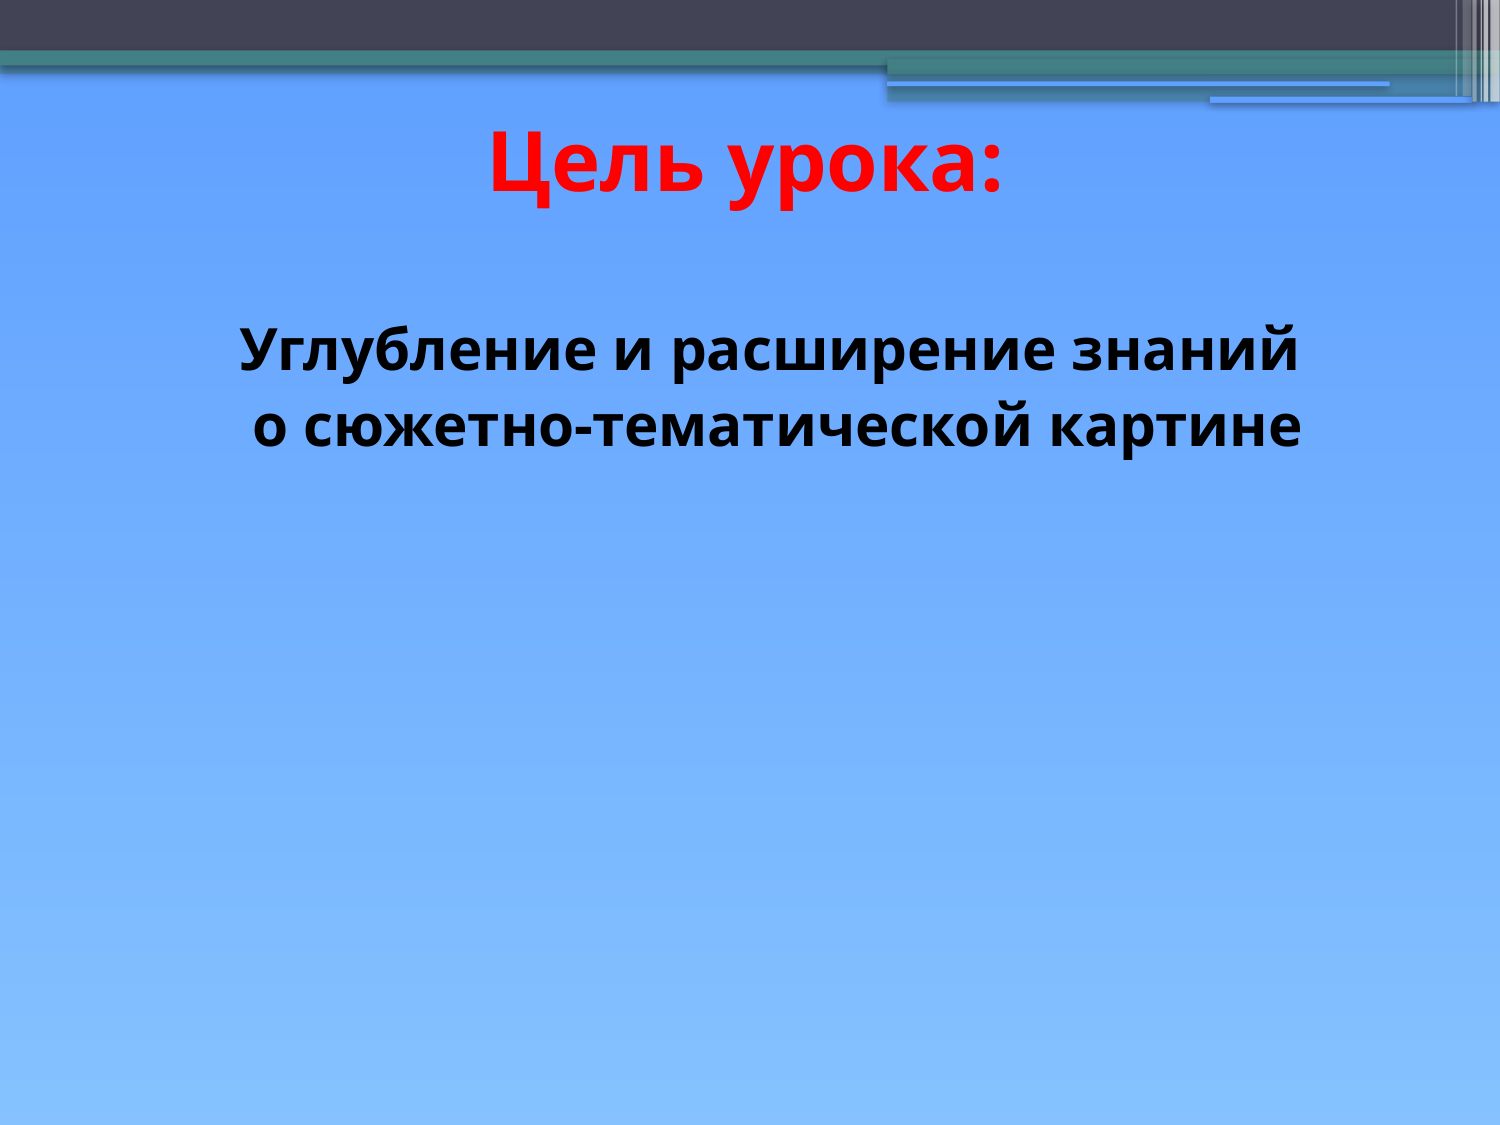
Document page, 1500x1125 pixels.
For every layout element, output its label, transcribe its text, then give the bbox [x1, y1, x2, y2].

title Цель урока: [70, 70, 1421, 246]
list Углубление и расширение знаний о сюжетно-тематической картине [70, 304, 1425, 1079]
